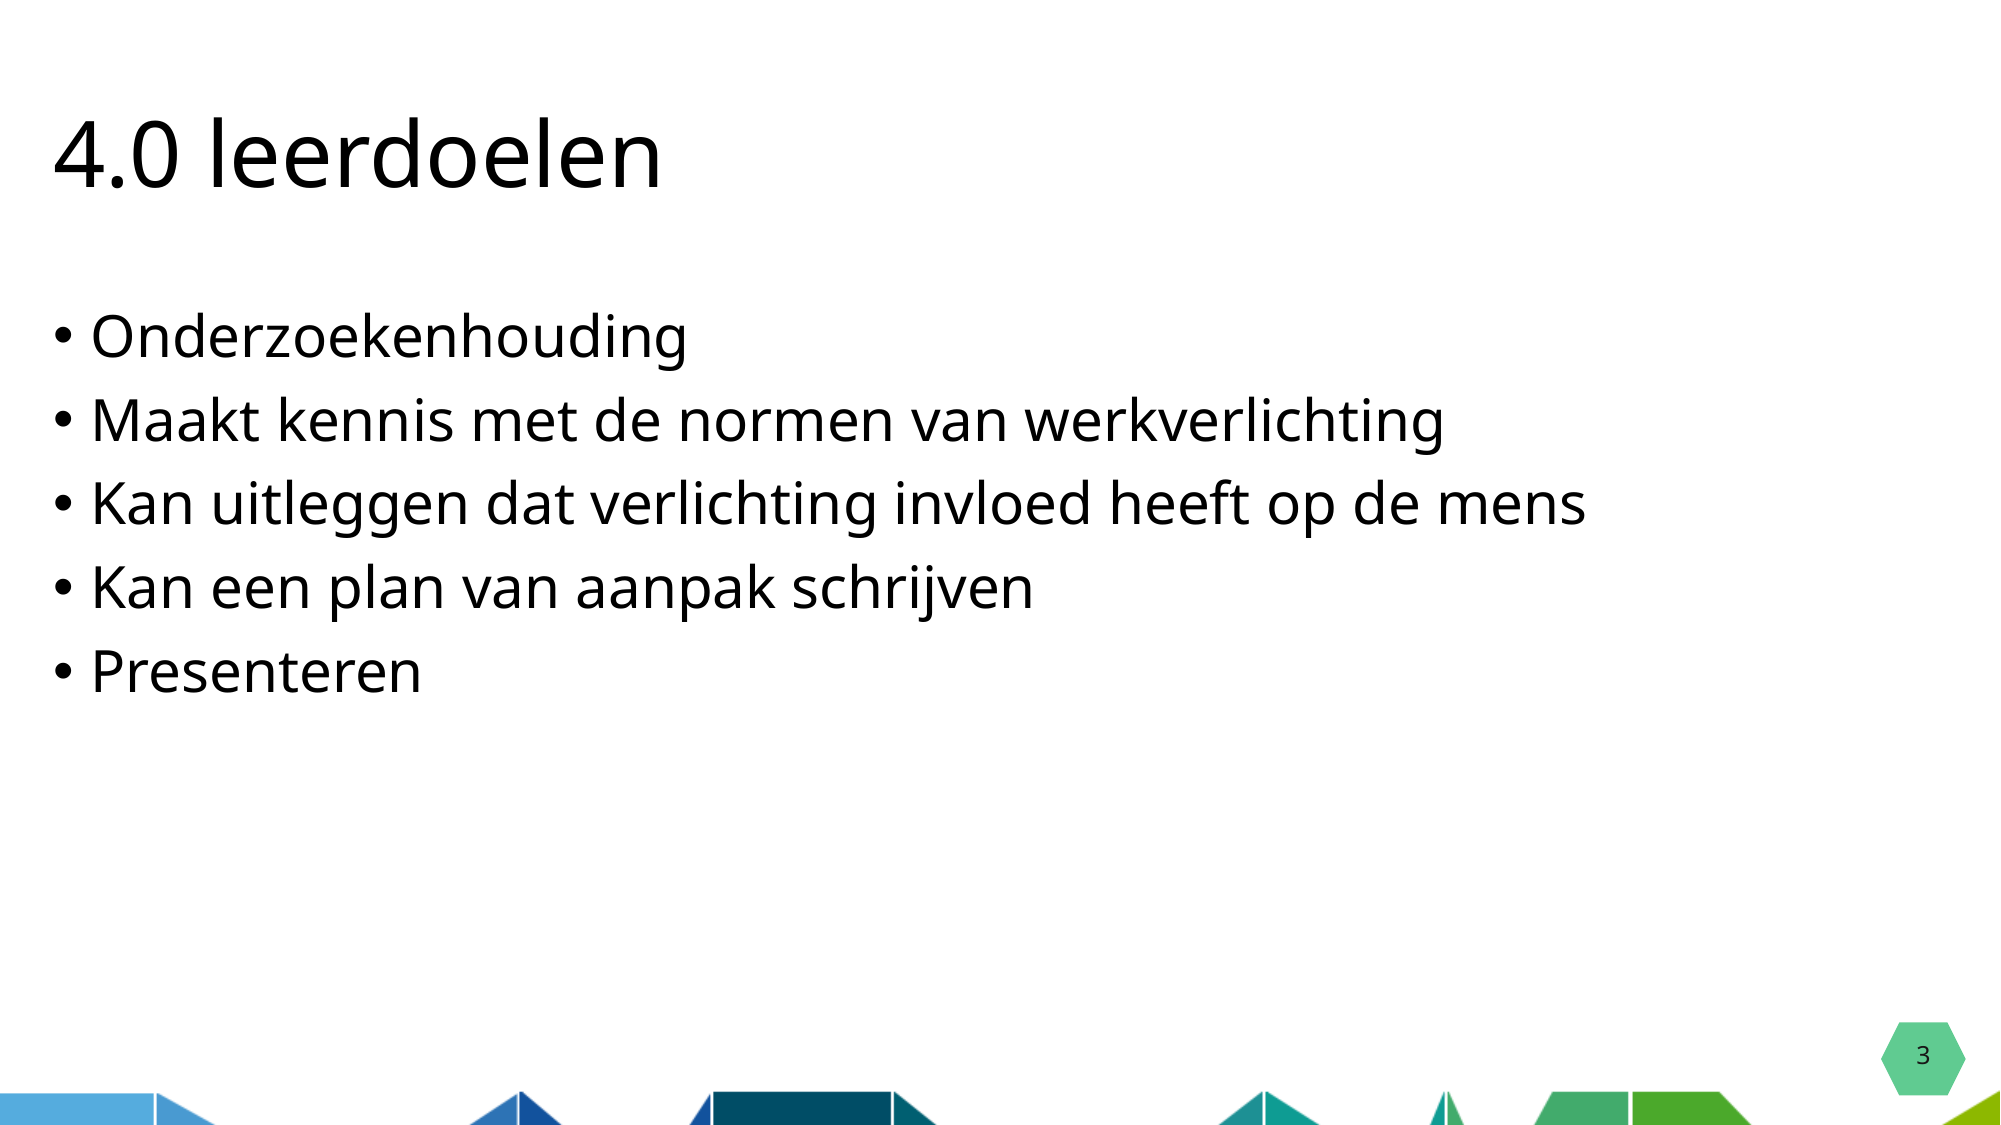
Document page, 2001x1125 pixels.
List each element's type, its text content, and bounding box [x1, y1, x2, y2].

list Onderzoekenhouding Maakt kennis met de normen van werkverlichting Kan uitleggen dat verlichting invloed heeft op de mens Kan een plan van aanpak schrijven Presenteren [38, 299, 1962, 1014]
title 4.0 leerdoelen [38, 38, 1962, 278]
slide_number 3 [1884, 1026, 1962, 1087]
picture [0, 1086, 2000, 1125]
